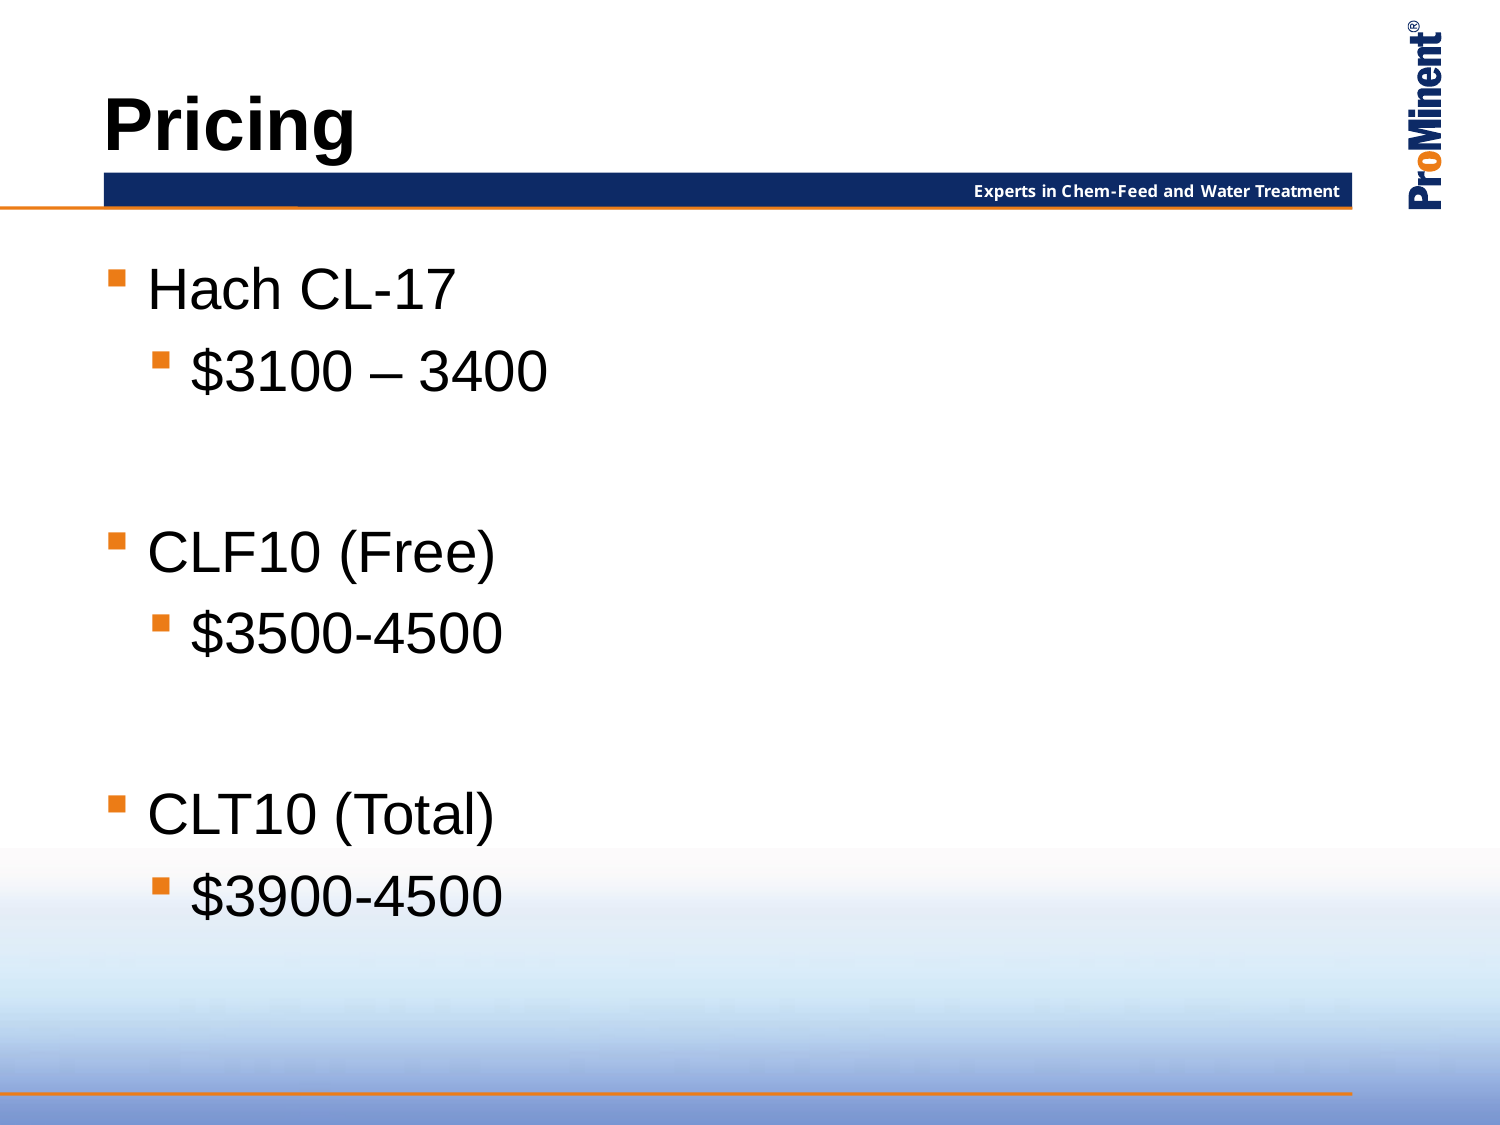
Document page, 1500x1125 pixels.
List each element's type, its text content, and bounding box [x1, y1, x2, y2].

list Hach CL-17 $3100 – 3400 CLF10 (Free) $3500-4500 CLT10 (Total) $3900-4500 [88, 243, 1353, 1048]
title Pricing [88, 44, 1353, 197]
picture [0, 848, 1500, 1125]
